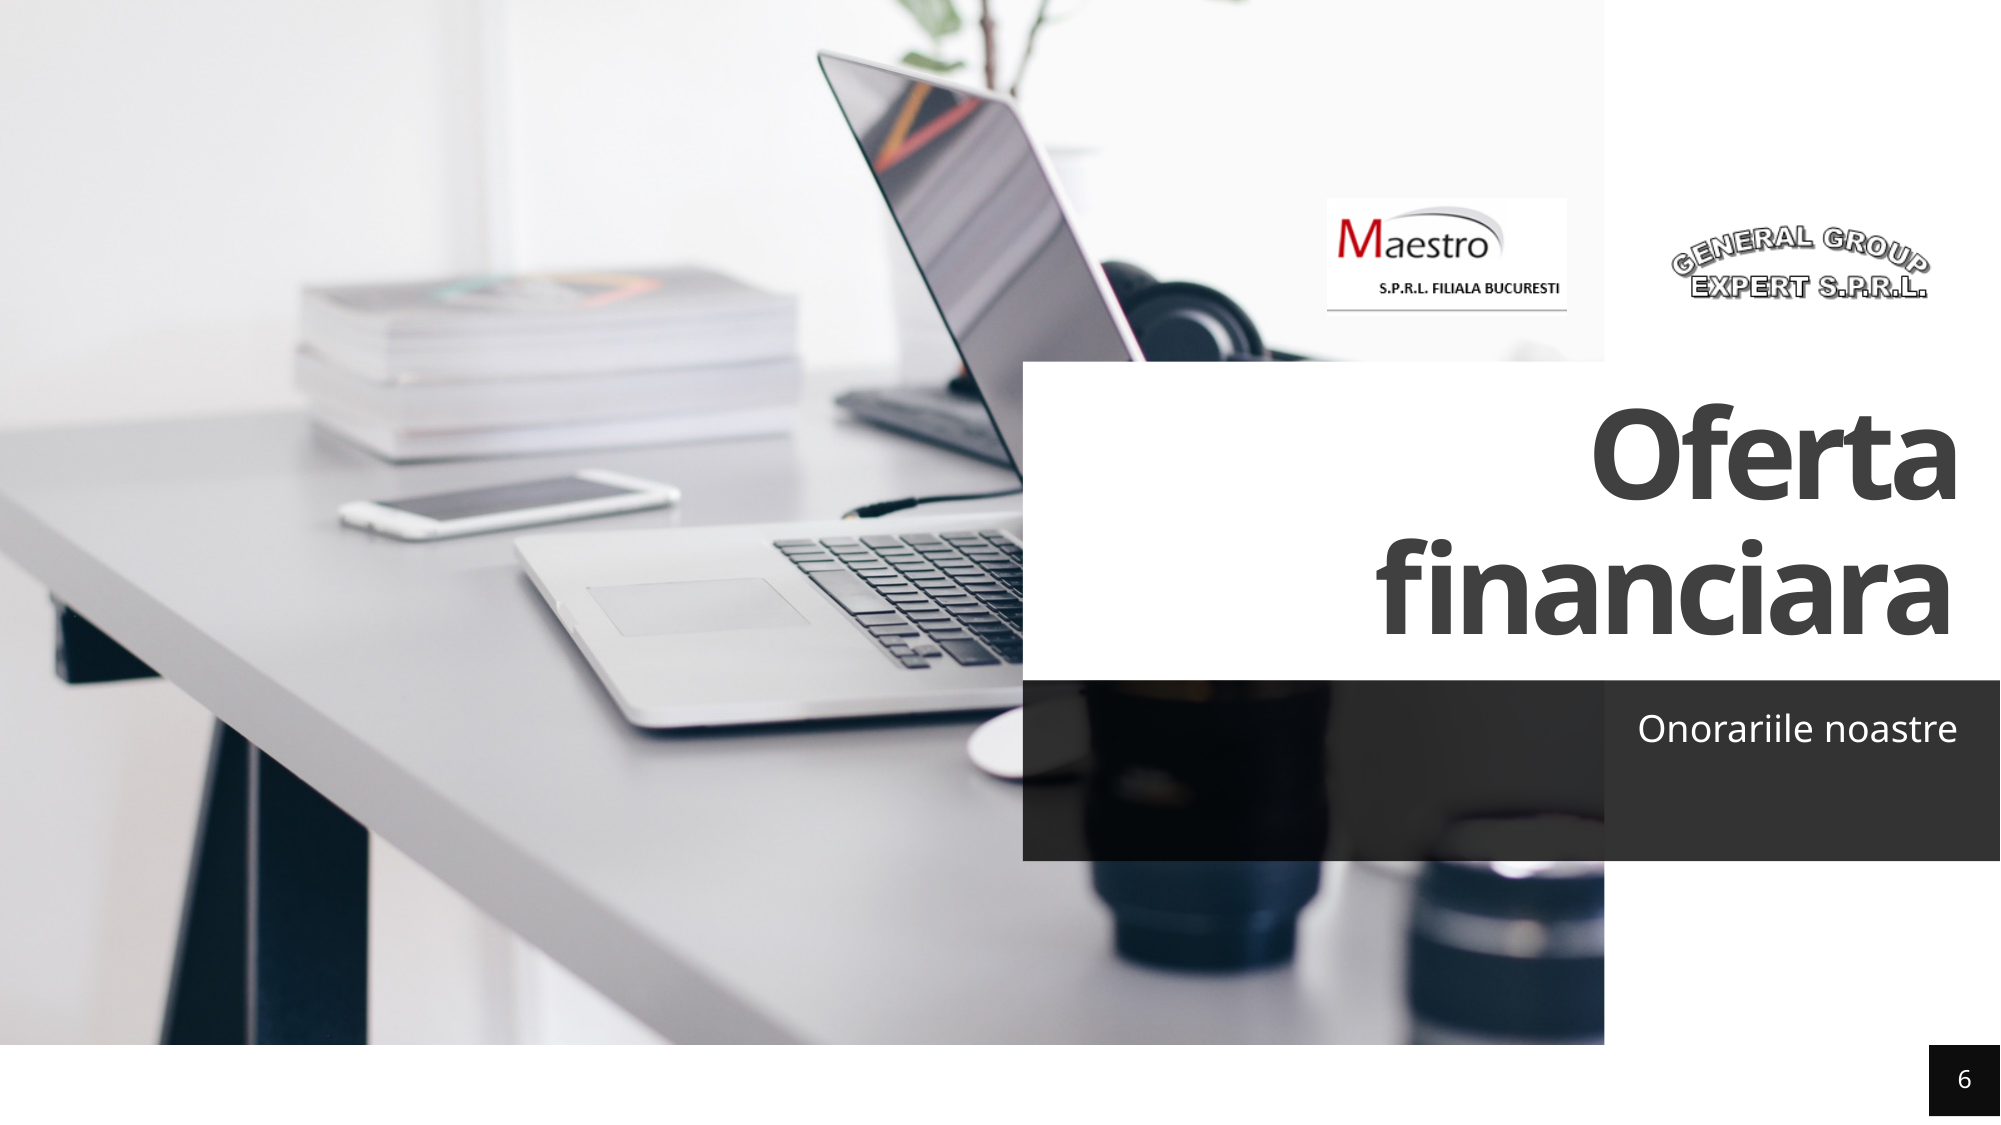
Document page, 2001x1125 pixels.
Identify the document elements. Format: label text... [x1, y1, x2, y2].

picture [0, 0, 1605, 1045]
slide_number 6 [1929, 1045, 2000, 1117]
list Onorariile noastre [1605, 680, 2000, 862]
picture [1660, 213, 1944, 316]
title Oferta financiara [1605, 361, 2000, 680]
